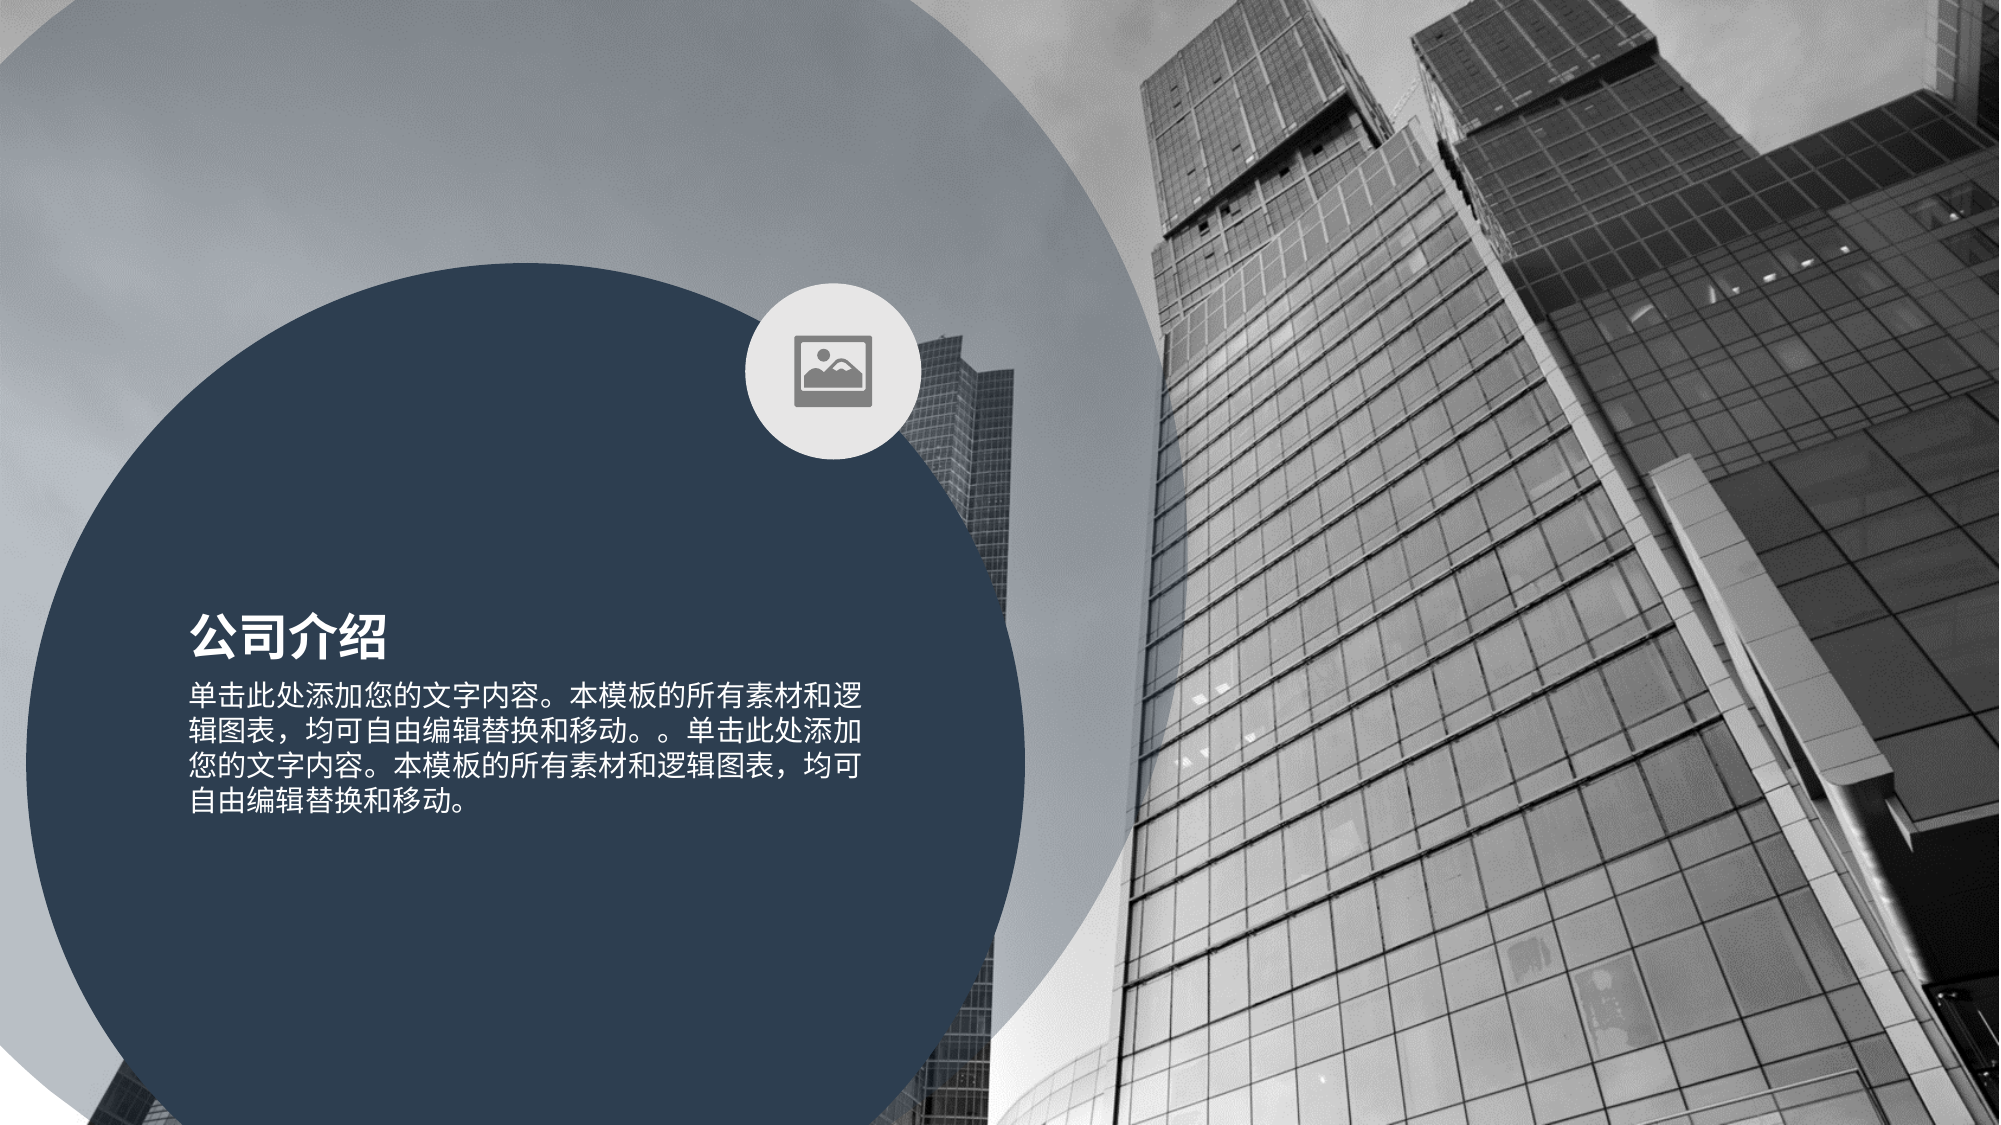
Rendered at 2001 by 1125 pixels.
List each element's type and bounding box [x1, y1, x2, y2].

text_box [26, 263, 1025, 1125]
picture [0, 0, 1999, 1125]
